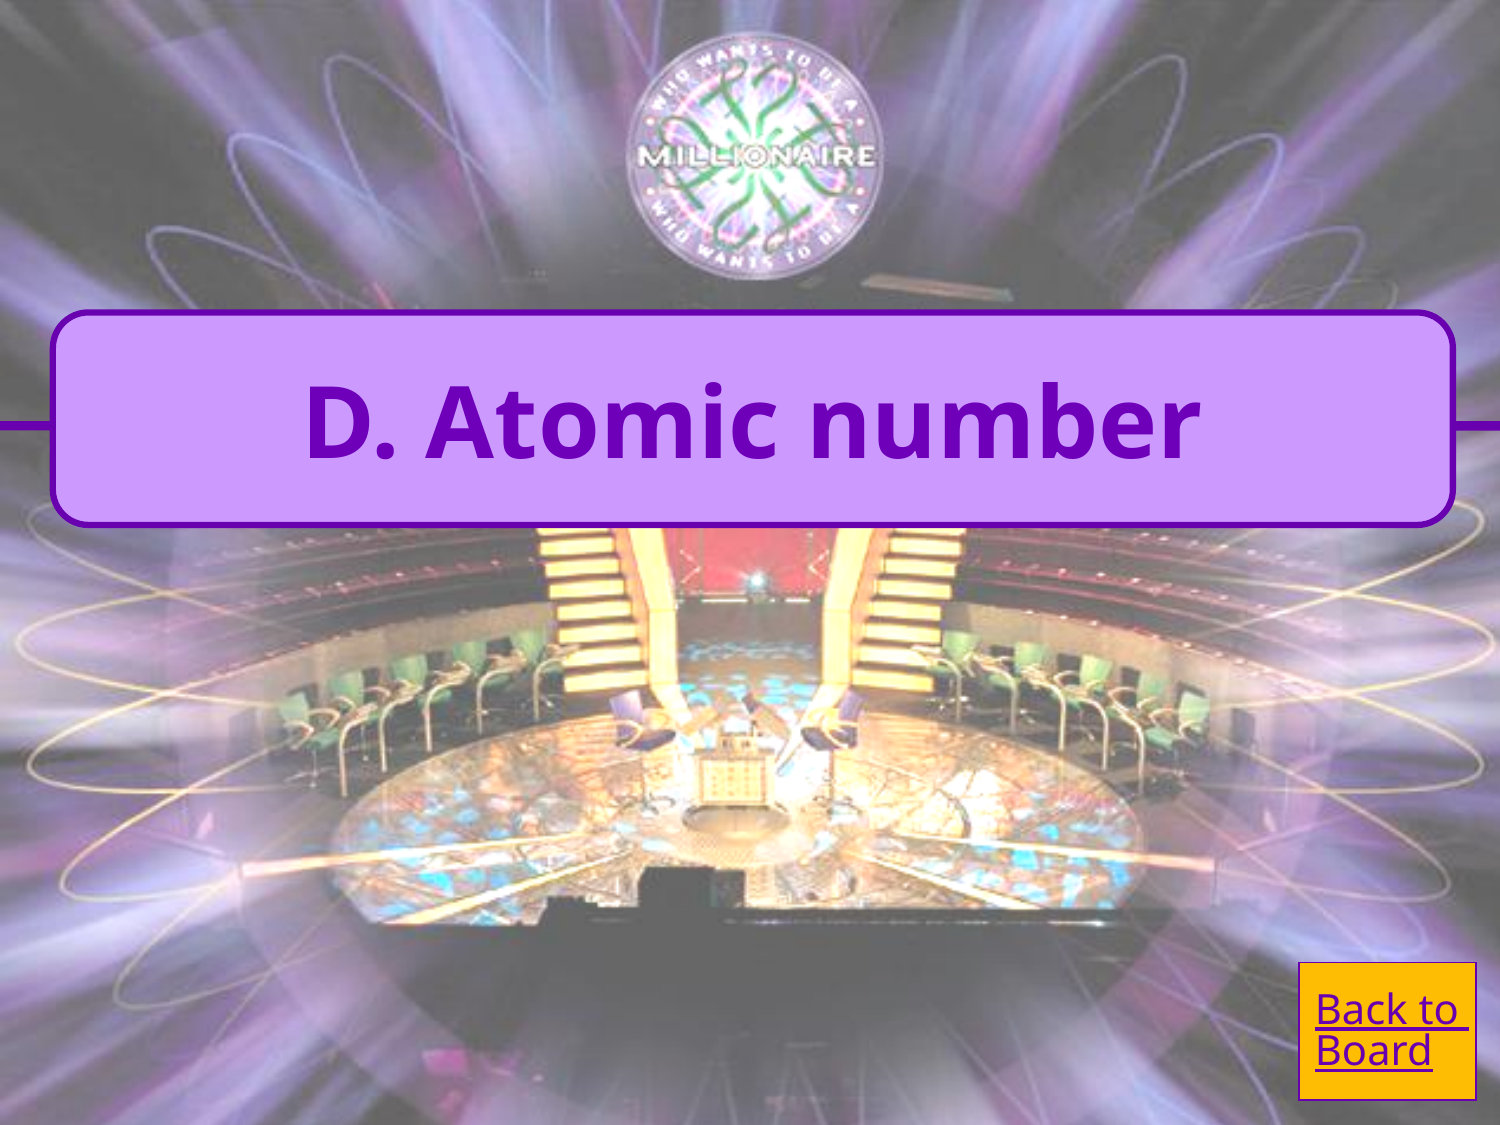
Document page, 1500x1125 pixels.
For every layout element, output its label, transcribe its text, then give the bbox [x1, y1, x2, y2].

text_box Back to Board [1299, 975, 1488, 1047]
text_box [1298, 962, 1477, 1100]
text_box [0, 312, 1500, 526]
